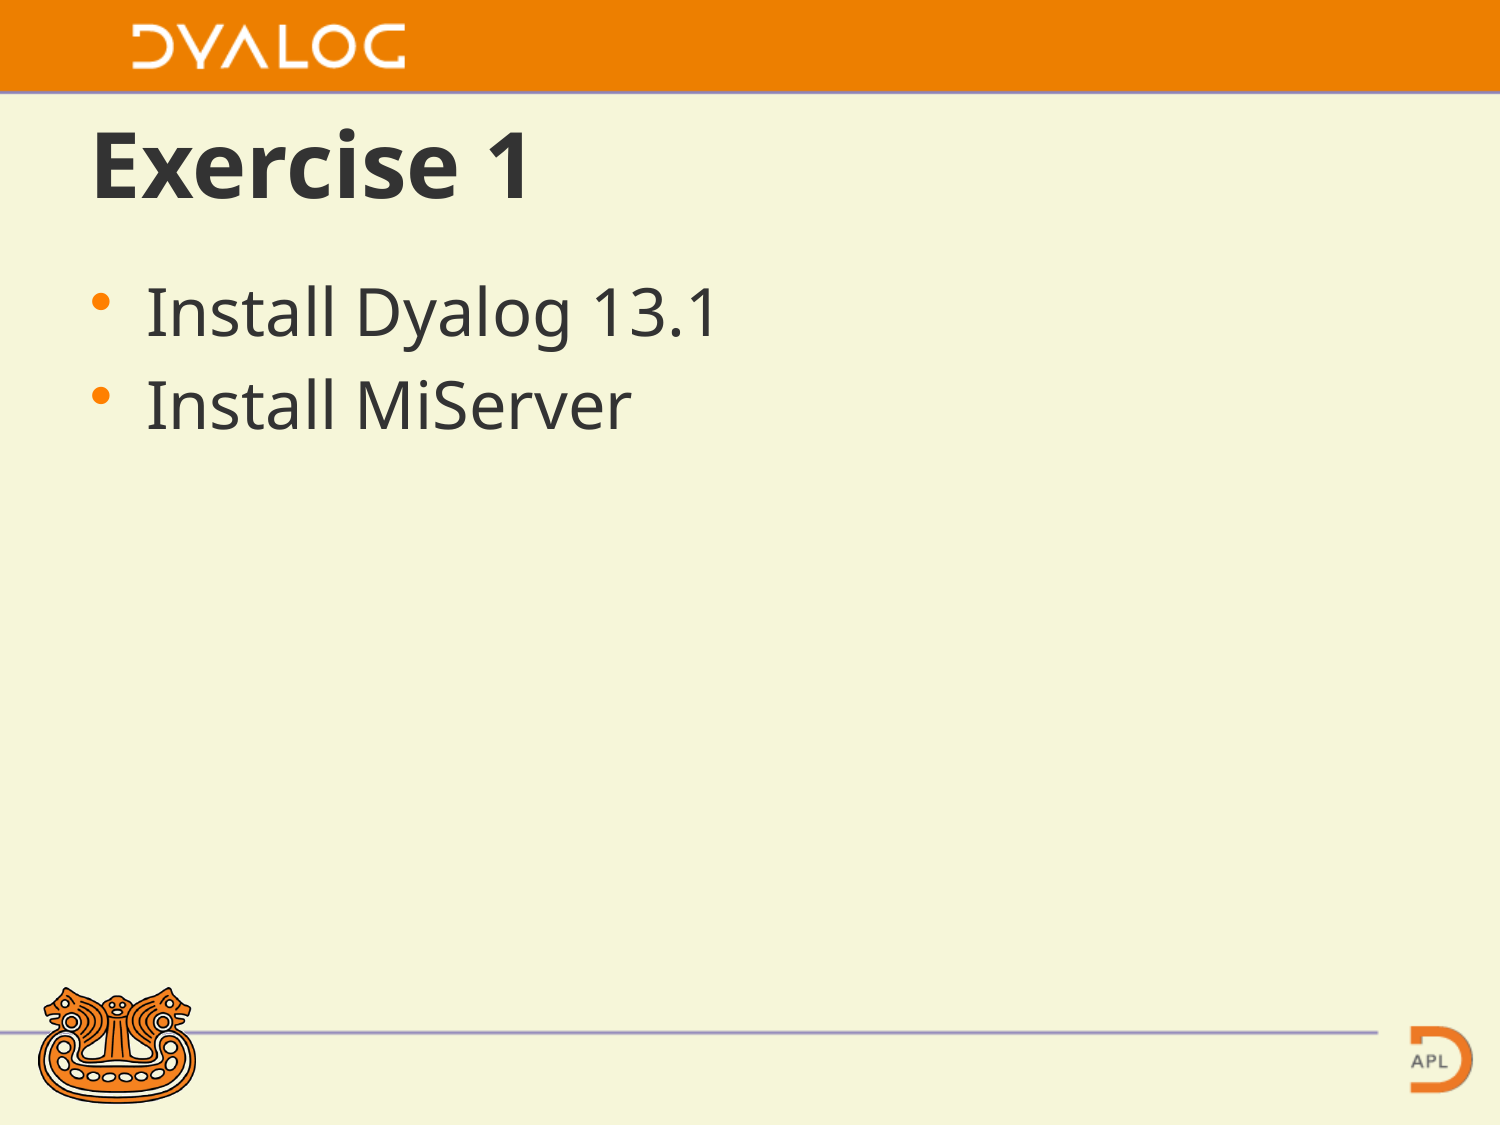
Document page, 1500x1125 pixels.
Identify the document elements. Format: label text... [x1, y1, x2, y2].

picture [0, 0, 1500, 1125]
list Install Dyalog 13.1 Install MiServer [75, 262, 1425, 1005]
title Exercise 1 [75, 99, 1425, 262]
